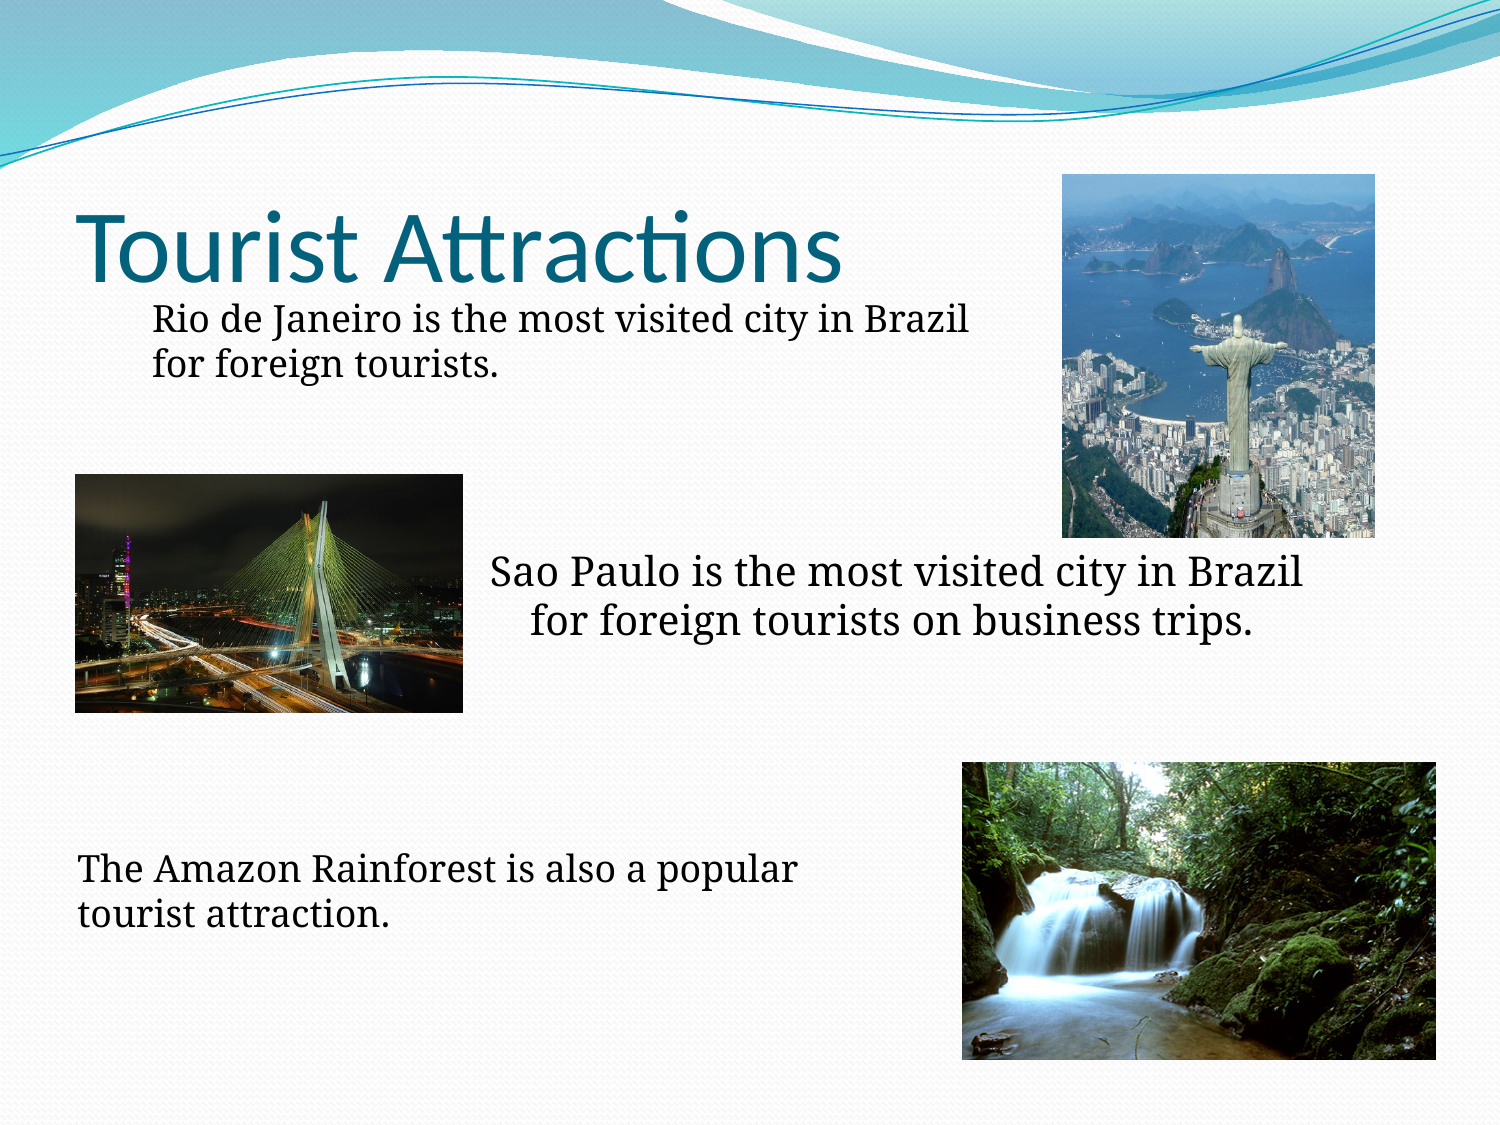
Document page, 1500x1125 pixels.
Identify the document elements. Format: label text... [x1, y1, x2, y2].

picture [962, 762, 1437, 1060]
picture [1062, 174, 1376, 538]
list Sao Paulo is the most visited city in Brazil for foreign tourists on business trips. [474, 537, 1338, 668]
title Tourist Attractions [74, 115, 1426, 304]
picture [74, 474, 463, 713]
text_box Rio de Janeiro is the most visited city in Brazil for foreign tourists. [137, 287, 1038, 393]
text_box The Amazon Rainforest is also a popular tourist attraction. [62, 837, 863, 943]
